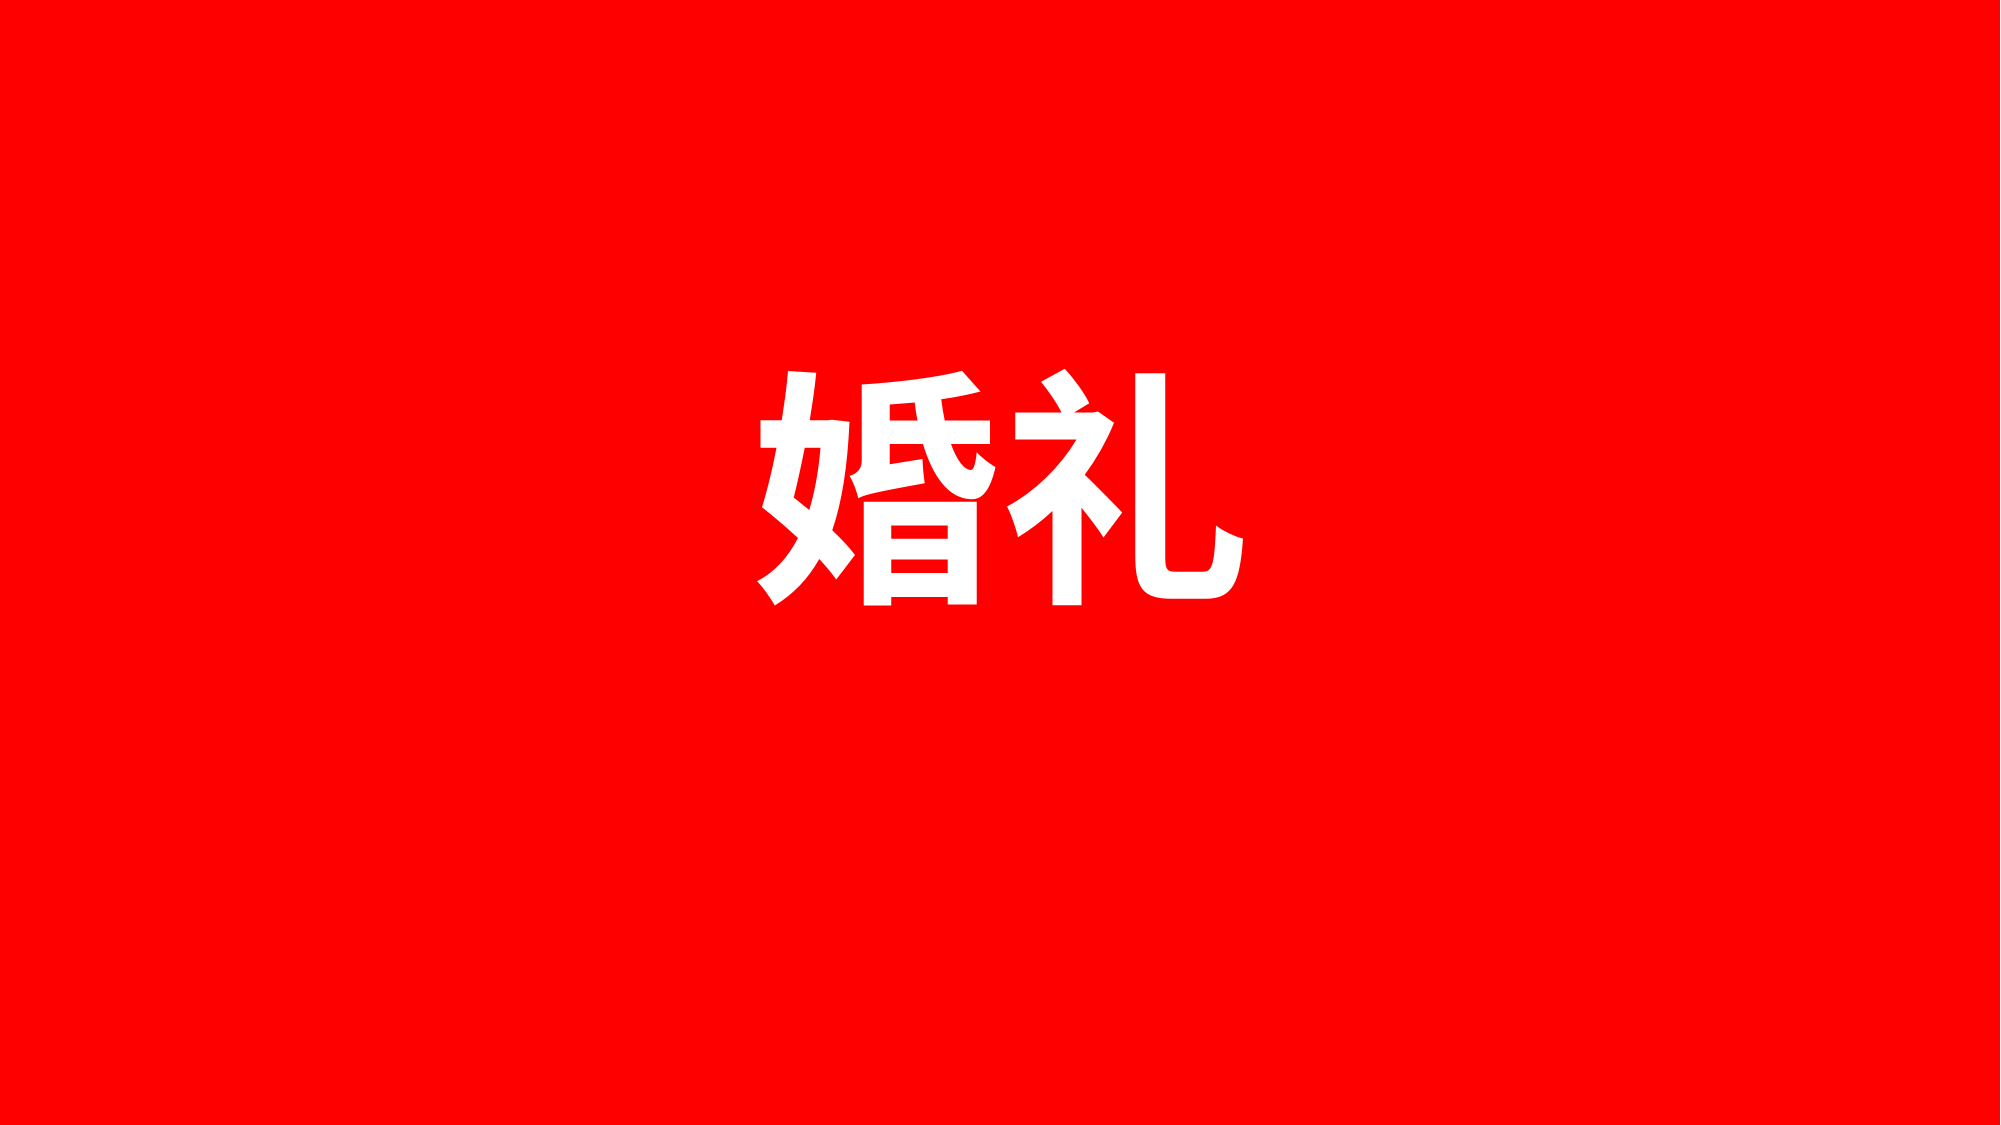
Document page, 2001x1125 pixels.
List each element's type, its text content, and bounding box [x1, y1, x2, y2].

text_box 婚礼 [736, 326, 1436, 642]
